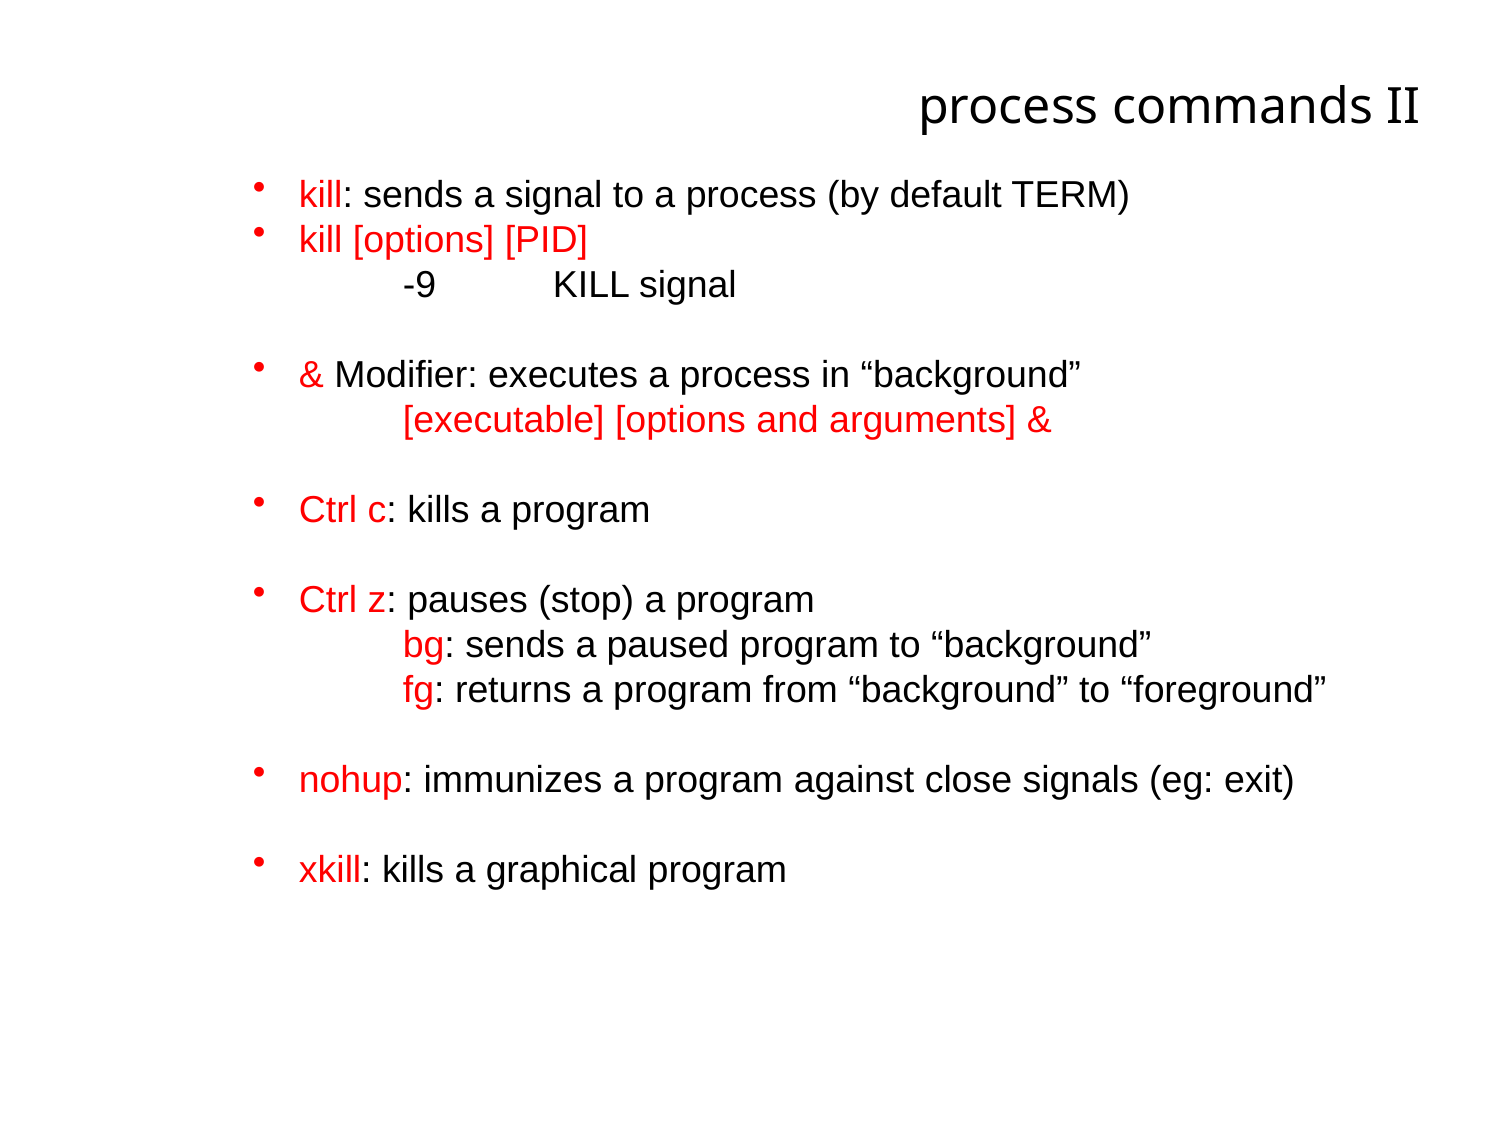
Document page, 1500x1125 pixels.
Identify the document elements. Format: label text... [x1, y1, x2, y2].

text_box process commands II [903, 65, 1436, 141]
text_box kill: sends a signal to a process (by default TERM) kill [options] [PID] -9 KILL signal & Modifier: executes a process in “background” [executable] [options and arguments] & Ctrl c: kills a program Ctrl z: pauses (stop) a program bg: sends a paused program to “background” fg: returns a program from “background” to “foreground” nohup: immunizes a program against close signals (eg: exit) xkill: kills a graphical program [238, 162, 1342, 897]
